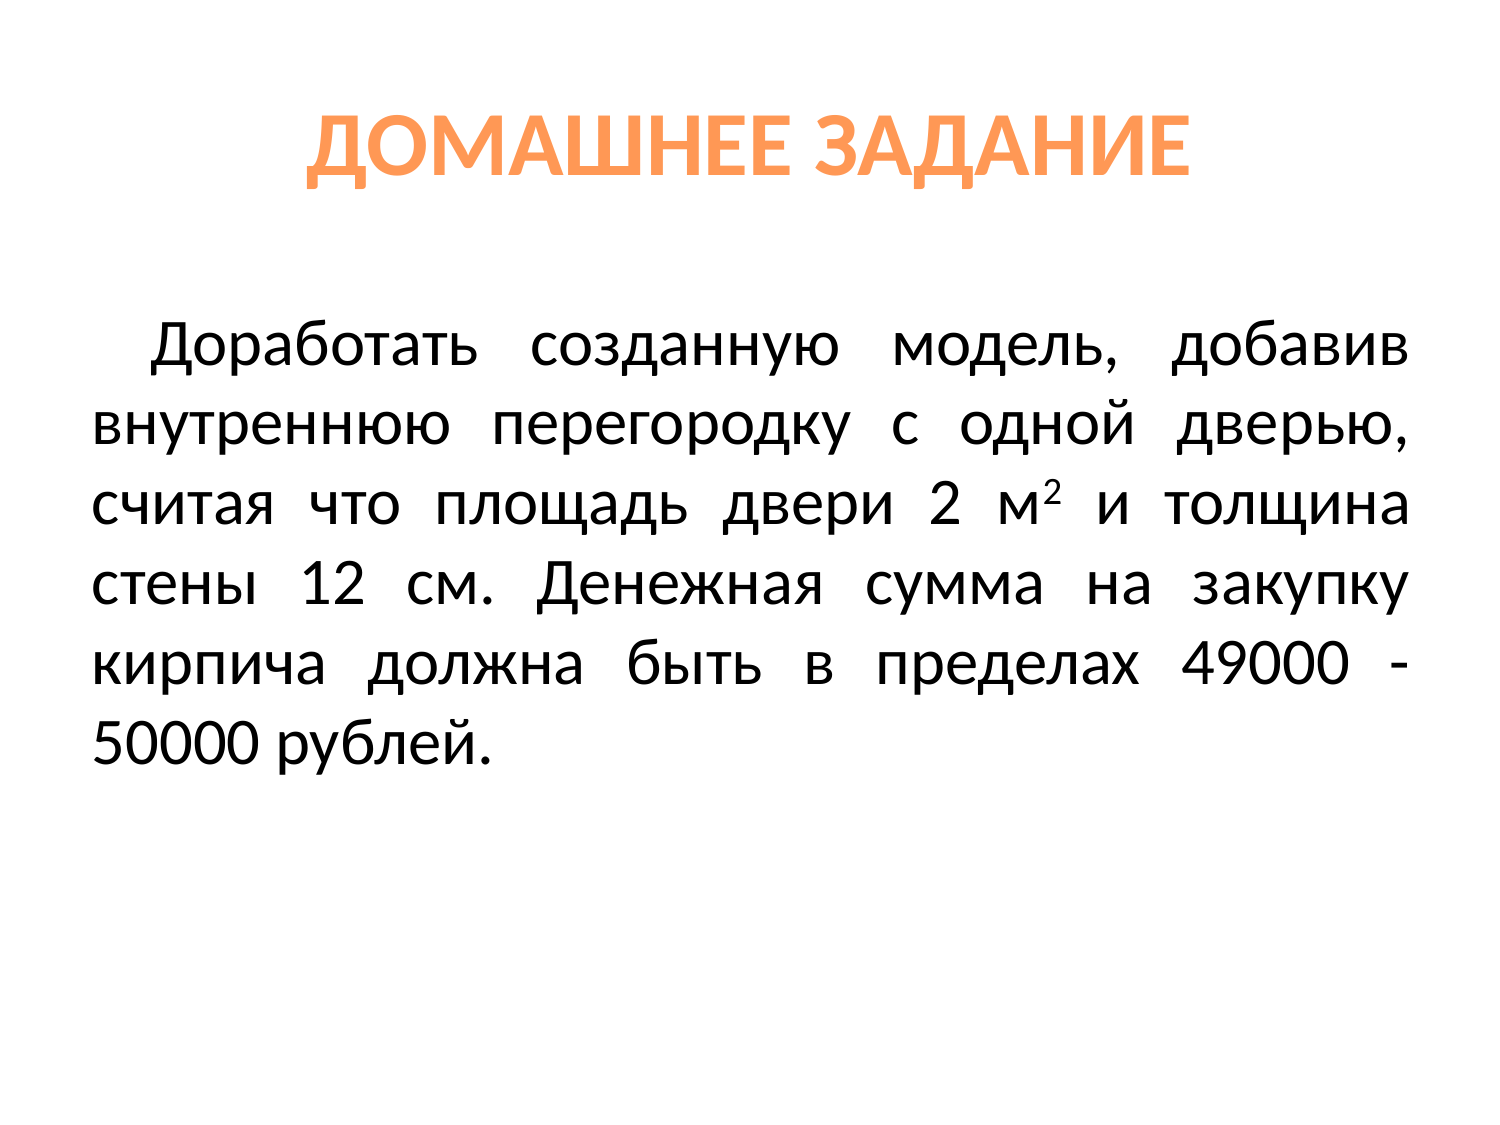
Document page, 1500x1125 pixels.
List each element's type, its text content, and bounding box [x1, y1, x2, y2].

list Доработать созданную модель, добавив внутреннюю перегородку с одной дверью, считая что площадь двери 2 м2 и толщина стены 12 см. Денежная сумма на закупку кирпича должна быть в пределах 49000 - 50000 рублей. [76, 290, 1427, 792]
title ДОМАШНЕЕ ЗАДАНИЕ [75, 45, 1425, 233]
